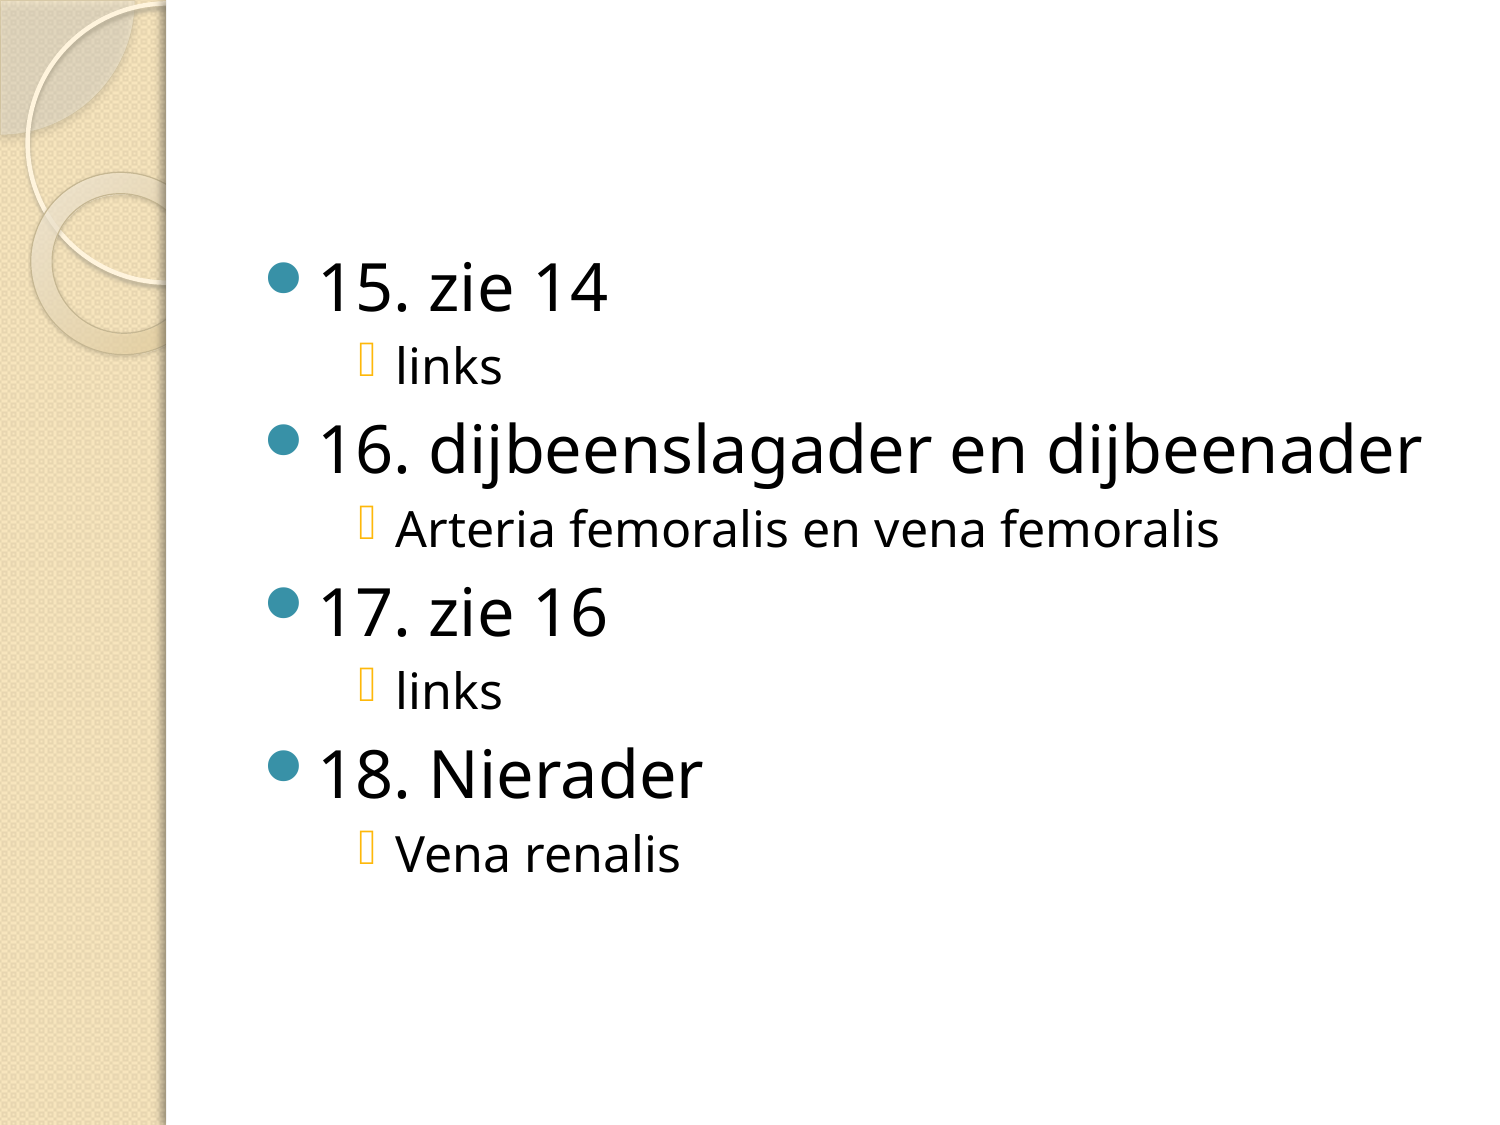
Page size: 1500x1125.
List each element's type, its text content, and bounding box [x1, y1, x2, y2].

list 15. zie 14 links 16. dijbeenslagader en dijbeenader Arteria femoralis en vena femoralis 17. zie 16 links 18. Nierader Vena renalis [235, 237, 1466, 1025]
